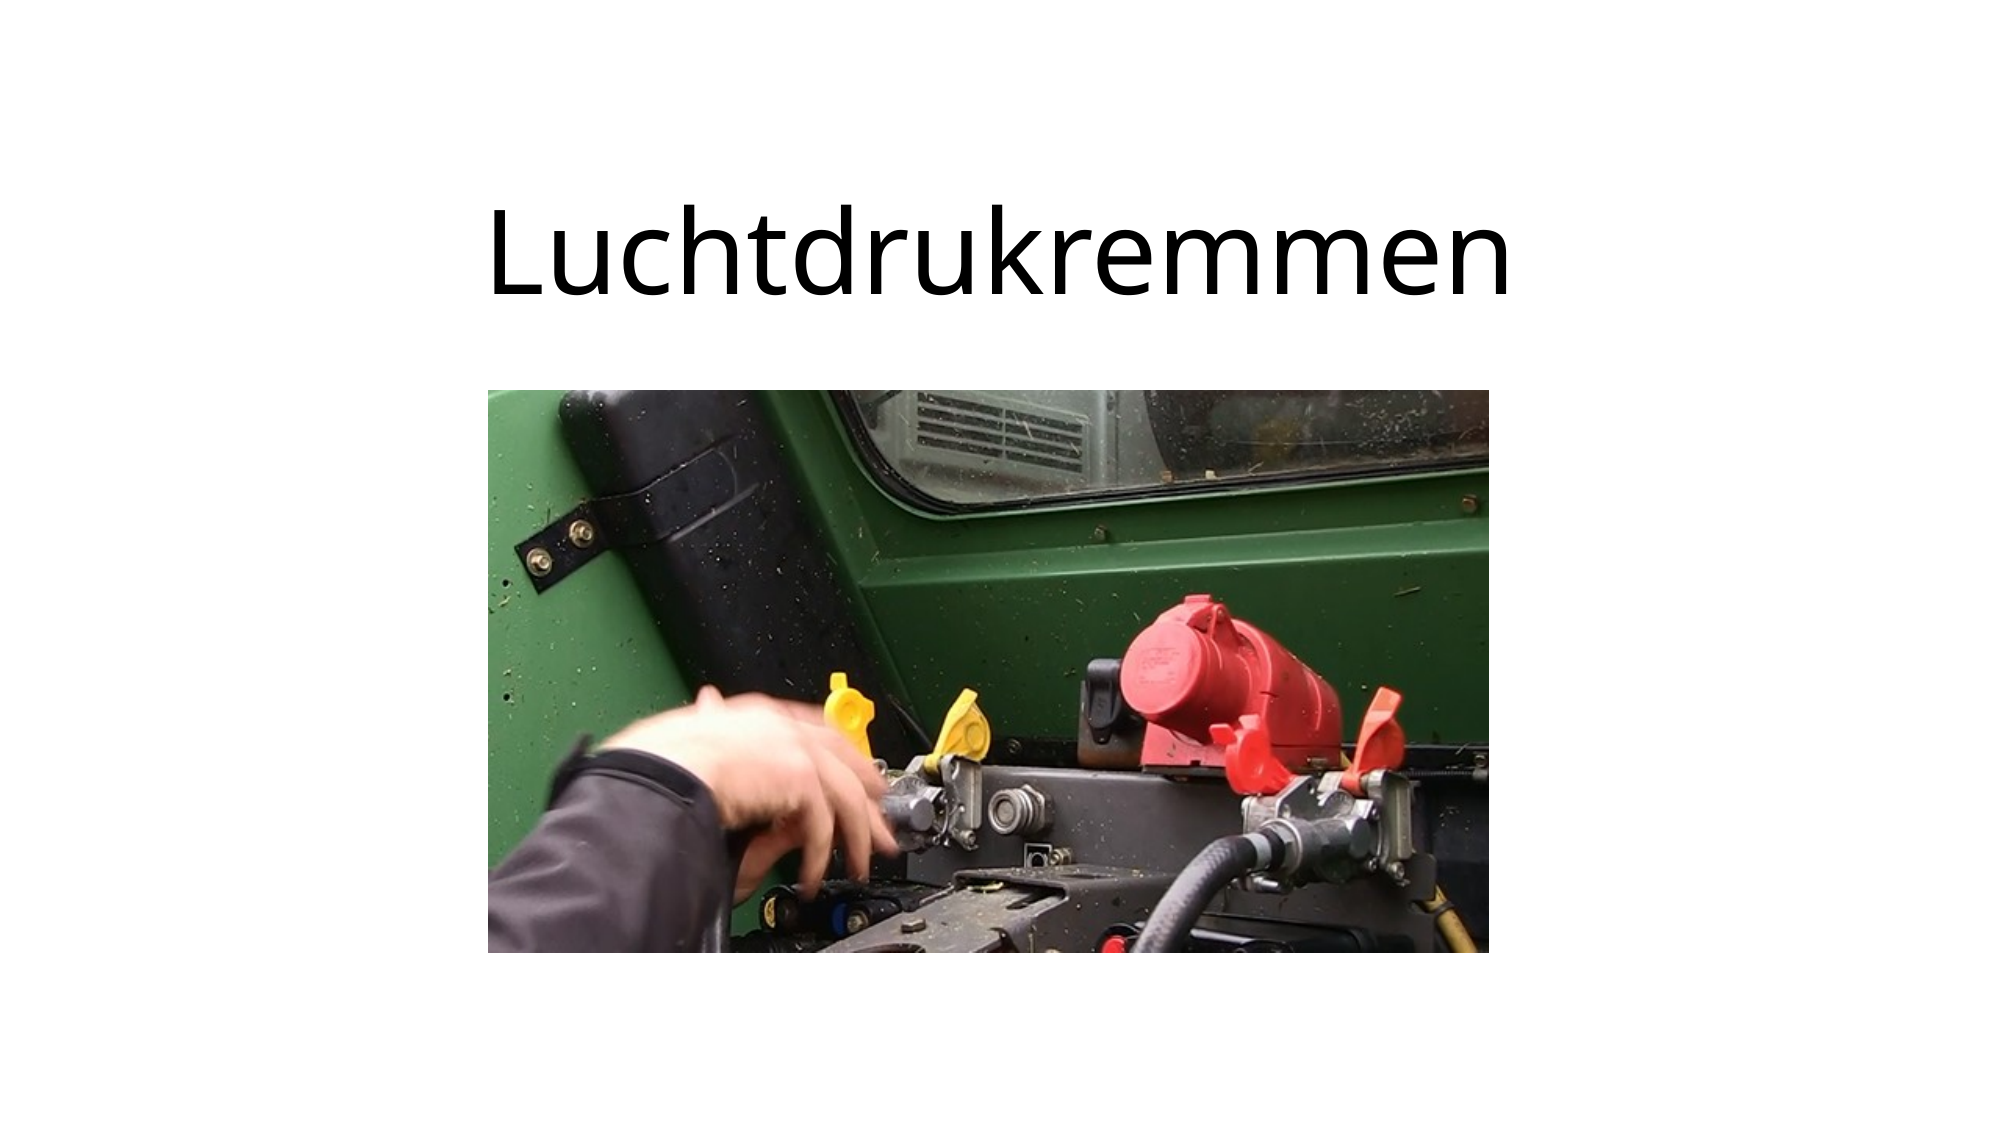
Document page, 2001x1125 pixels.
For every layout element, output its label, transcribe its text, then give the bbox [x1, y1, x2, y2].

title Luchtdrukremmen [249, 184, 1750, 328]
picture [488, 390, 1489, 953]
